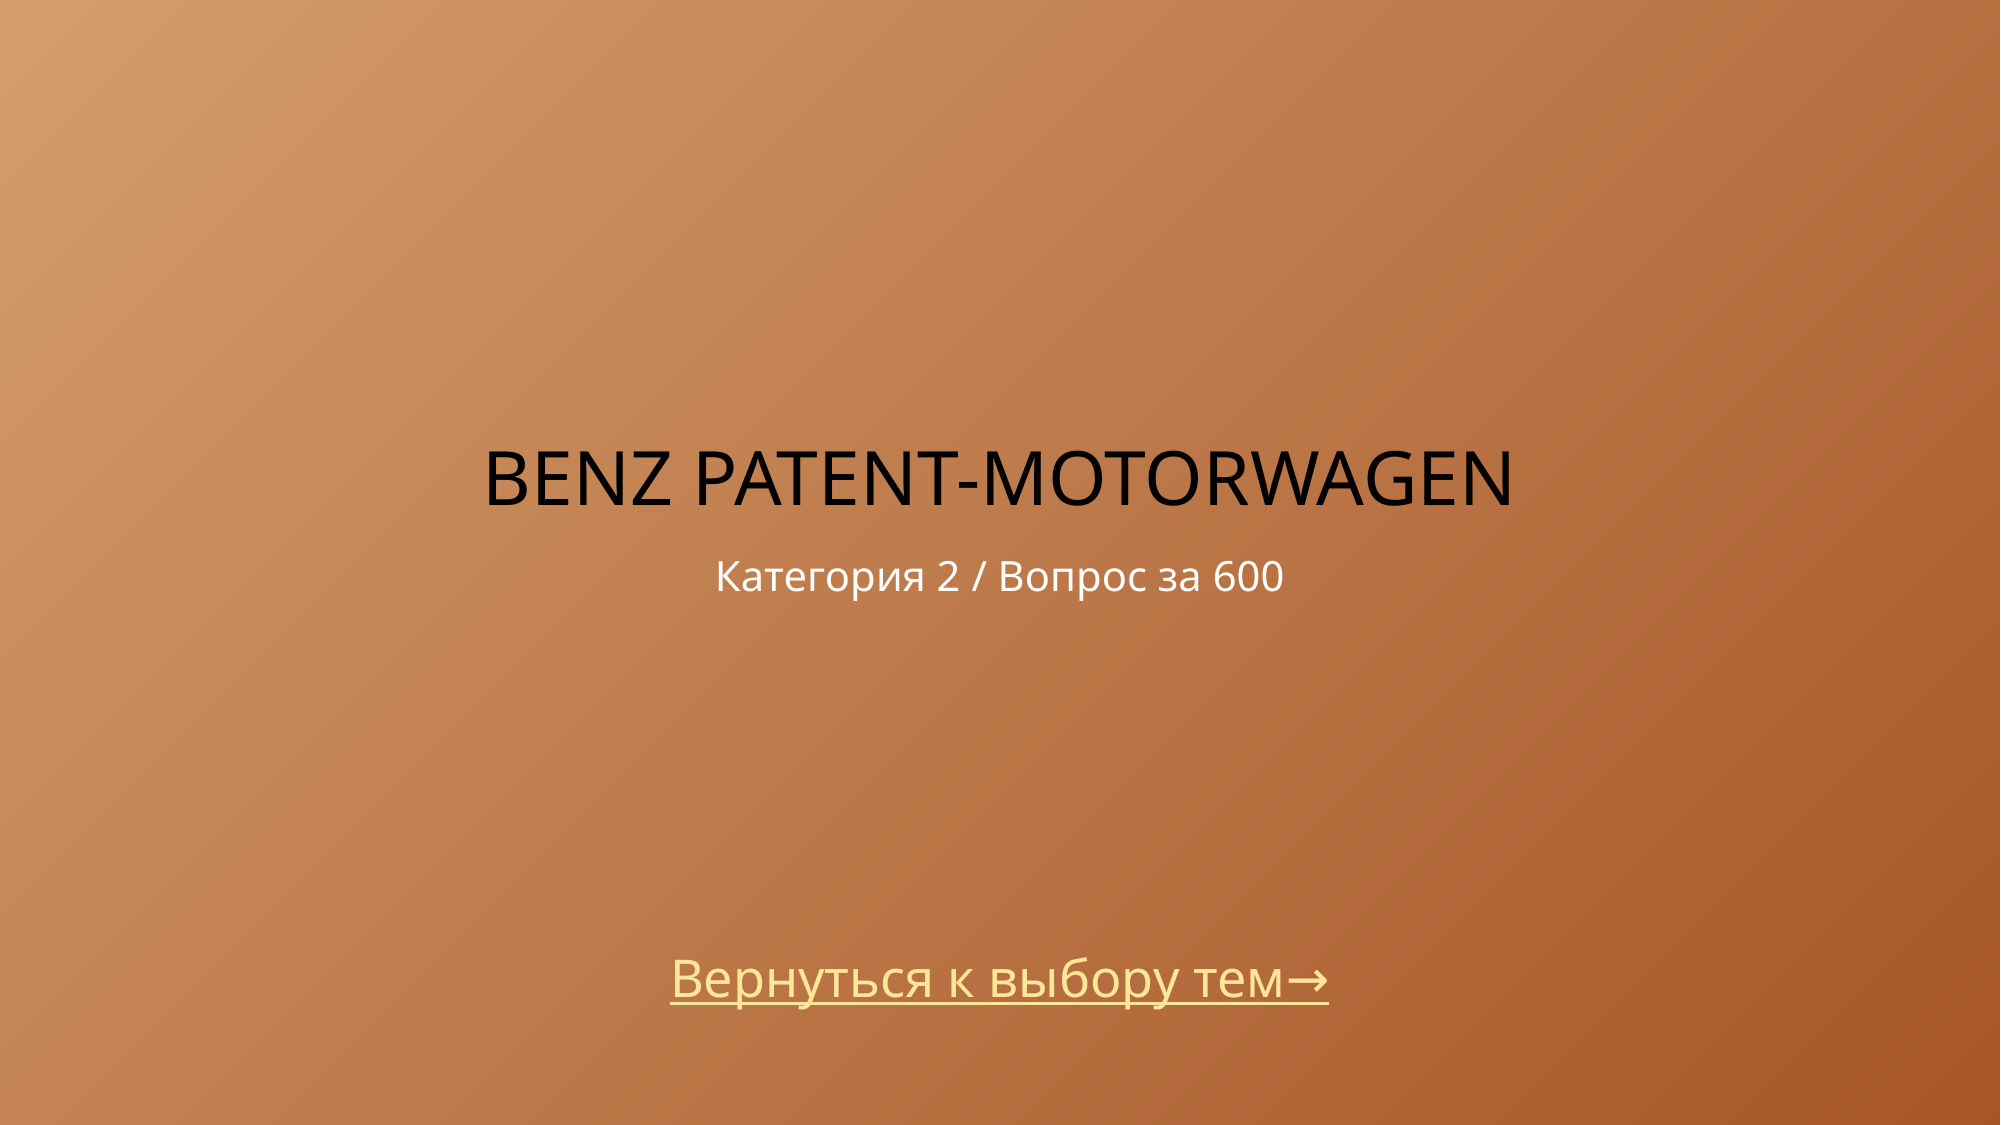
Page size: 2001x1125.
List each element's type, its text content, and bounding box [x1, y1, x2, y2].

title Benz Patent-Motorwagen Категория 2 / Вопрос за 600 [117, 396, 1883, 646]
text_box Вернуться к выбору тем→ [655, 938, 1345, 1016]
